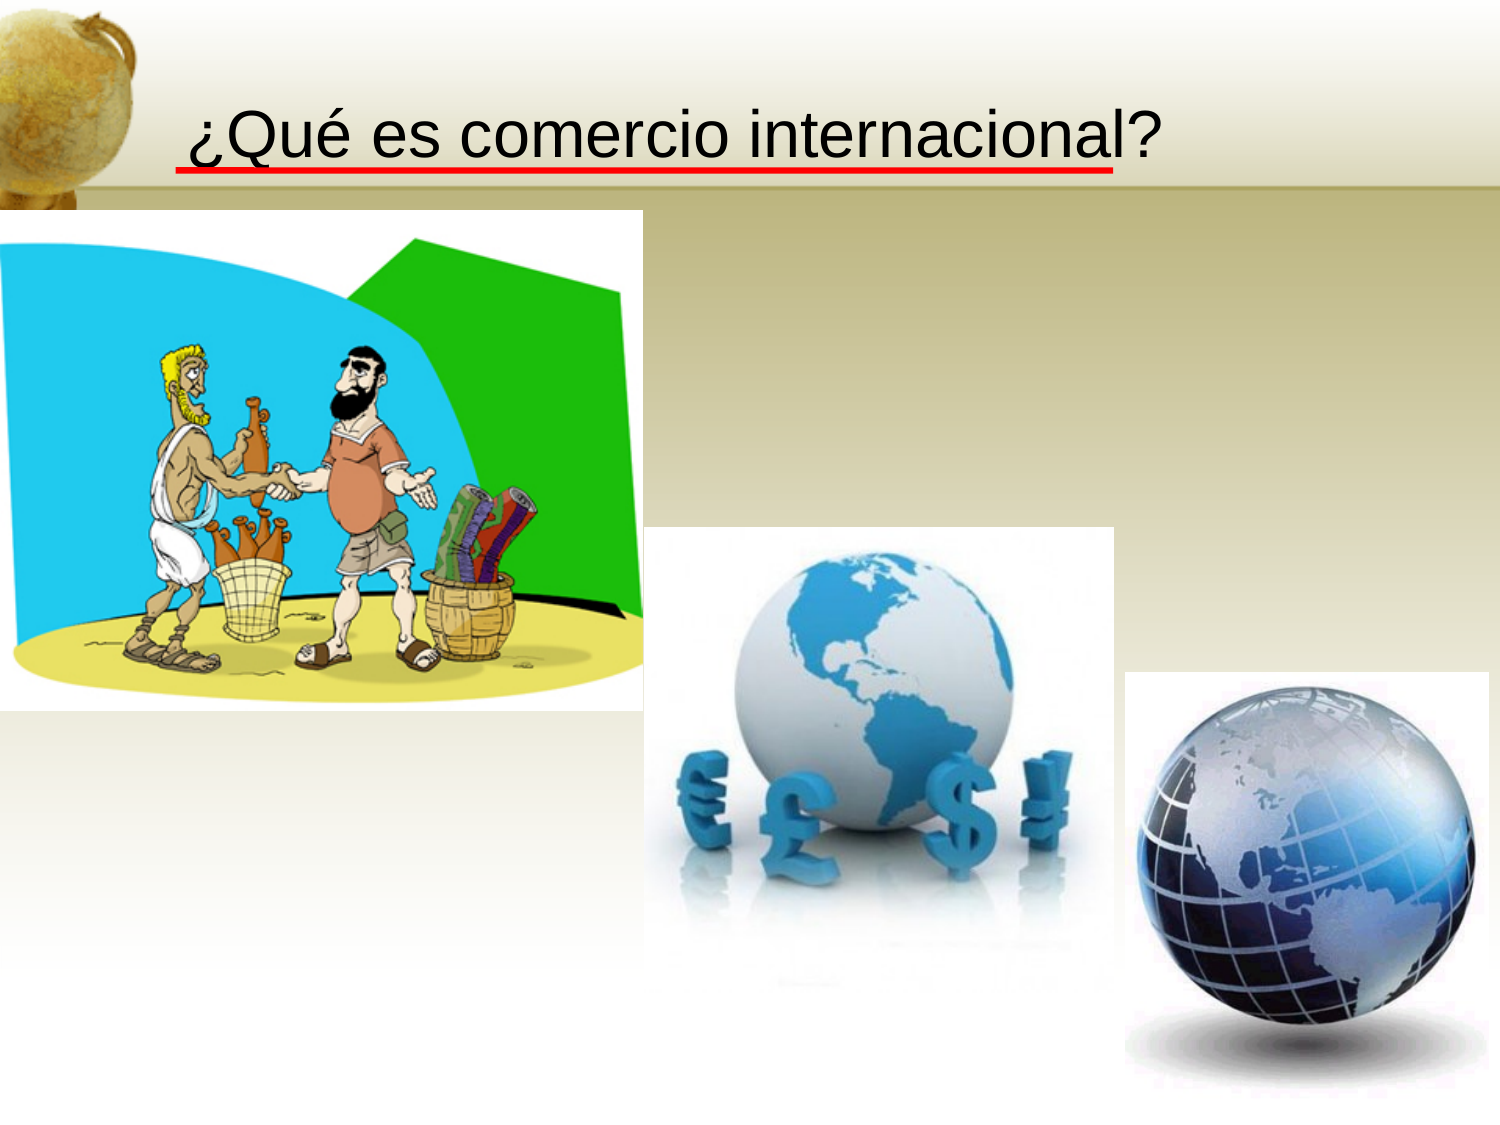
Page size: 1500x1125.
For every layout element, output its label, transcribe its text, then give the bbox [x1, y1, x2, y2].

title ¿Qué es comercio internacional? [170, 36, 1436, 179]
picture [0, 0, 1500, 1125]
